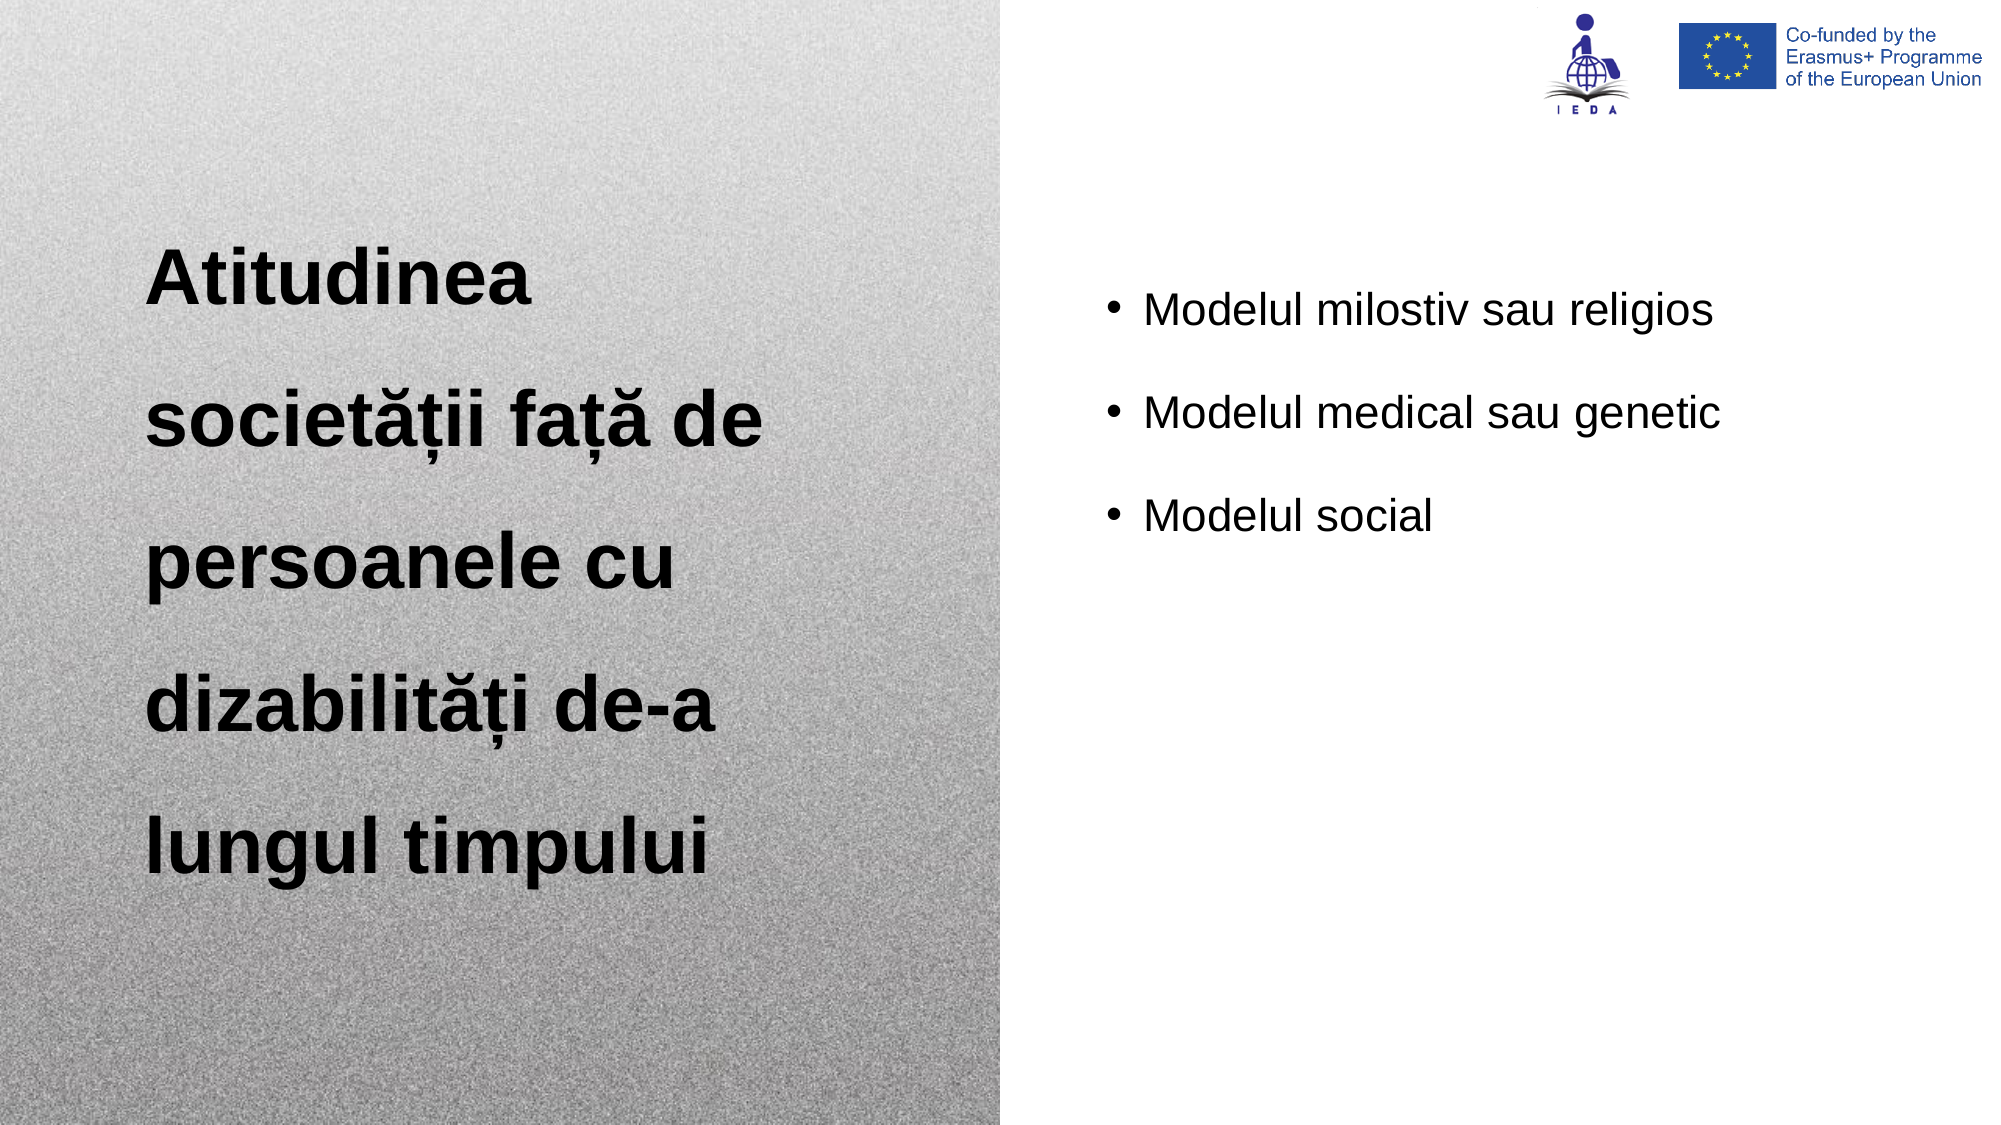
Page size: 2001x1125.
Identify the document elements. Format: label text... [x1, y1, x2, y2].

picture [1528, 0, 1645, 127]
picture [0, 0, 1001, 1125]
picture [1677, 22, 2000, 94]
text_box Modelul milostiv sau religios Modelul medical sau genetic Modelul social [1091, 244, 1883, 1075]
